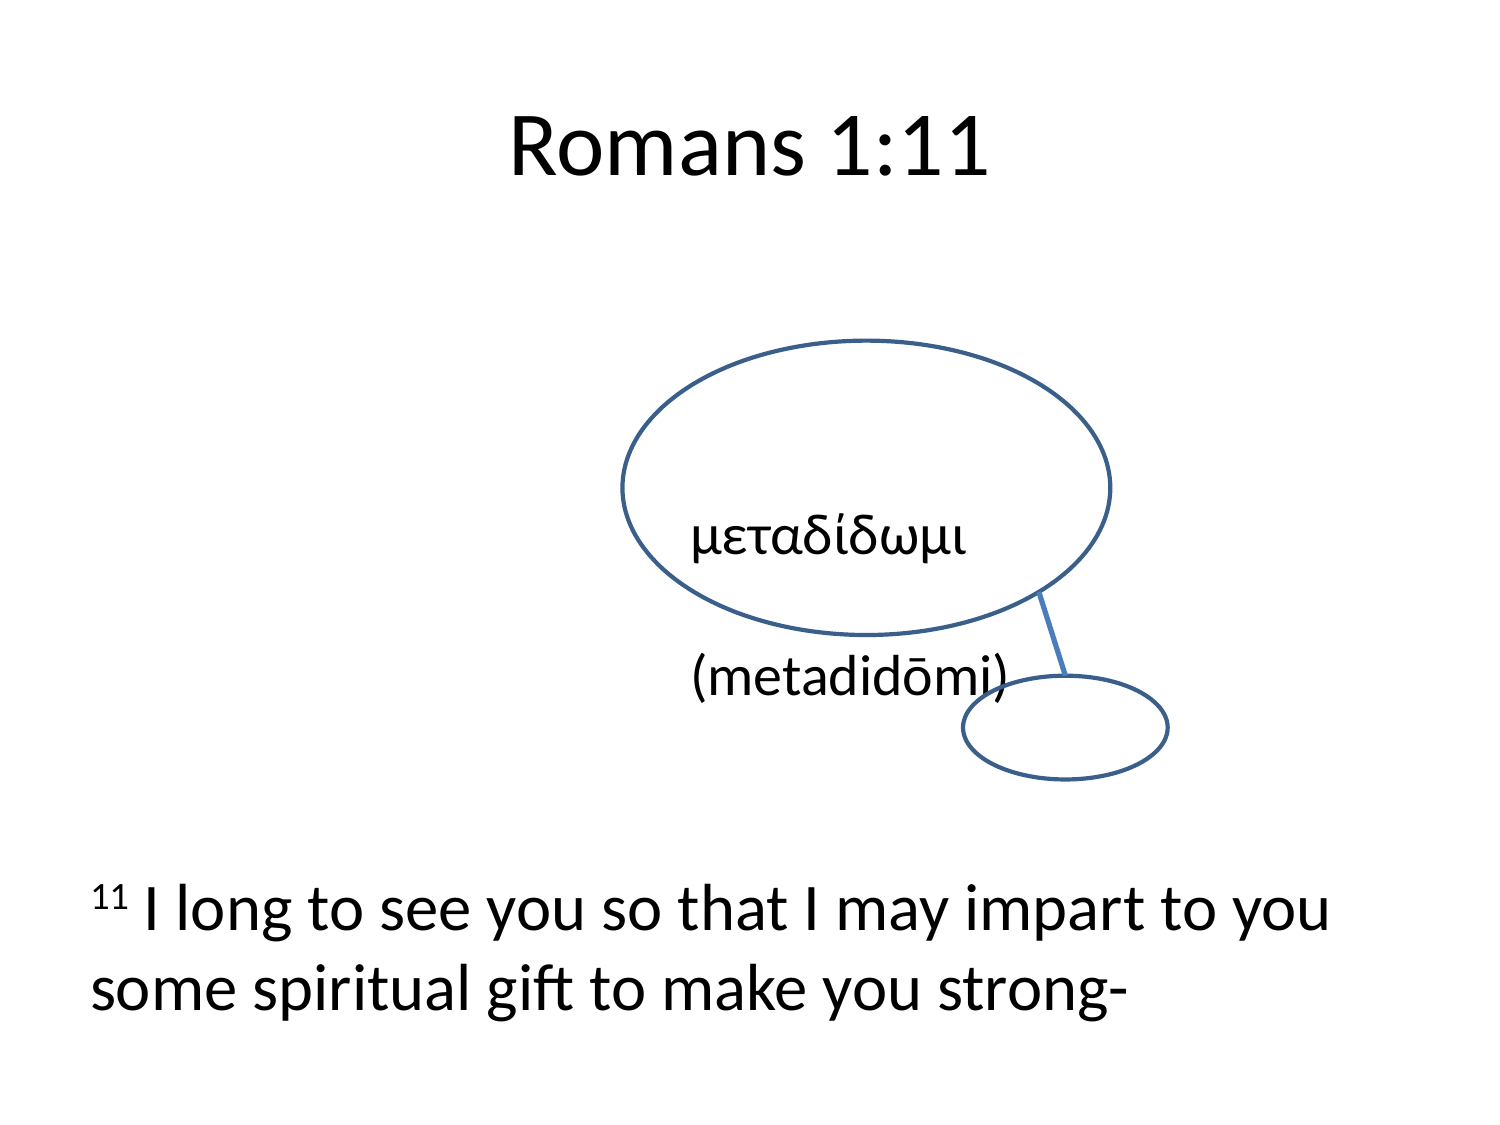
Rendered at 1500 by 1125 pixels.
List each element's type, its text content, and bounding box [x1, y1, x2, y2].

title Romans 1:11 [75, 45, 1425, 233]
text_box [960, 673, 1170, 782]
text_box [1038, 591, 1066, 676]
text_box [620, 338, 1113, 638]
list μεταδίδωμι (metadidōmi) 11 I long to see you so that I may impart to you some spiritual gift to make you strong- [75, 262, 1425, 1005]
